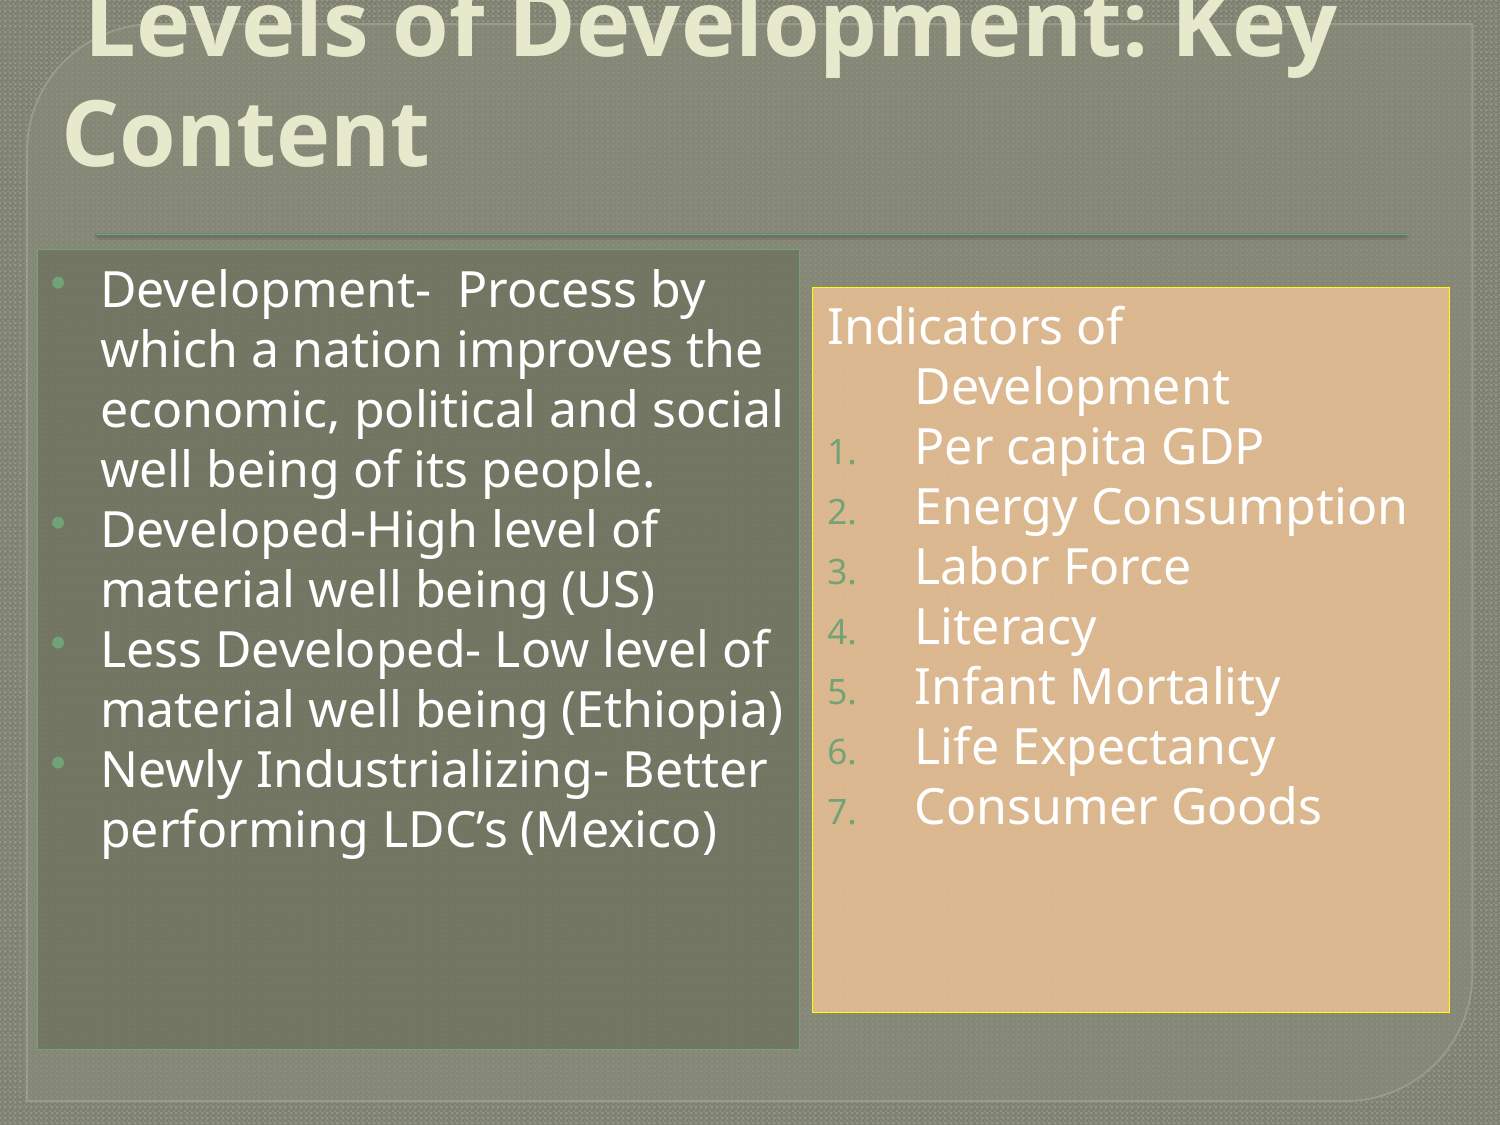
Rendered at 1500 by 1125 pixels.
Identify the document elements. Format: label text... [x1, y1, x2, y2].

list Development- Process by which a nation improves the economic, political and social well being of its people. Developed-High level of material well being (US) Less Developed- Low level of material well being (Ethiopia) Newly Industrializing- Better performing LDC’s (Mexico) [37, 249, 800, 1050]
list Indicators of Development Per capita GDP Energy Consumption Labor Force Literacy Infant Mortality Life Expectancy Consumer Goods [812, 287, 1450, 1013]
title Levels of Development: Key Content [37, 62, 1500, 263]
